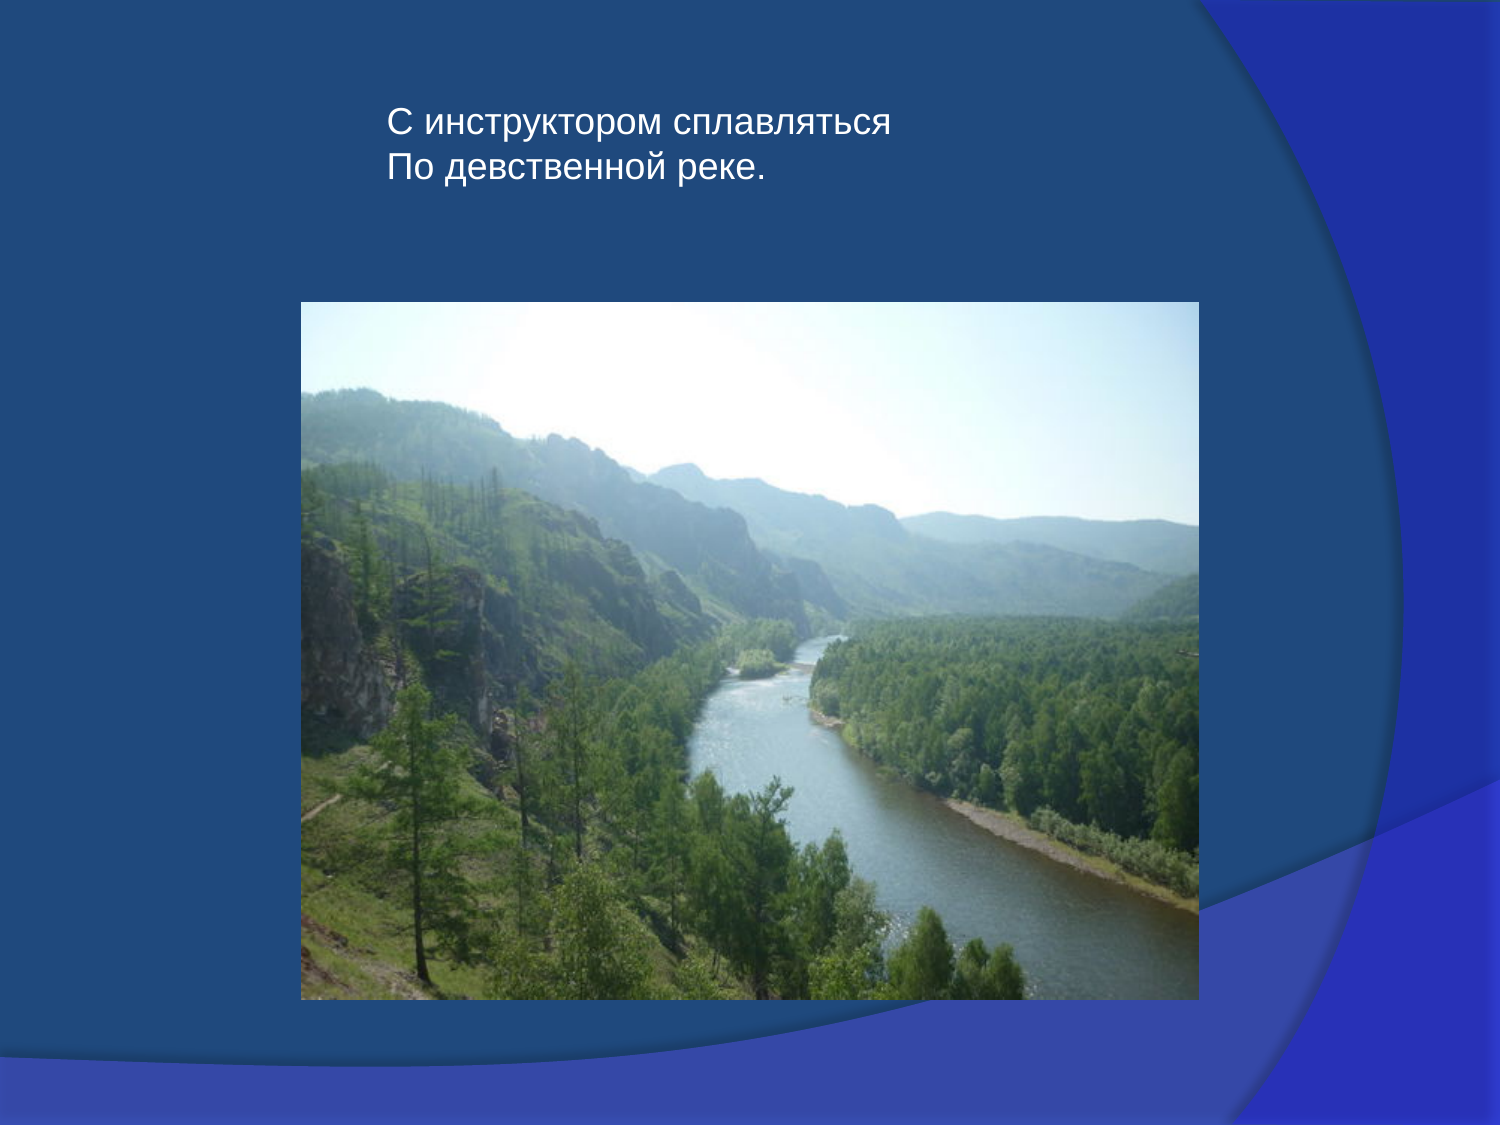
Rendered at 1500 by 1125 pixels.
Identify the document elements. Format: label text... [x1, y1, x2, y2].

text_box С инструктором сплавляться По девственной реке. [371, 89, 1223, 195]
picture [300, 302, 1200, 1000]
